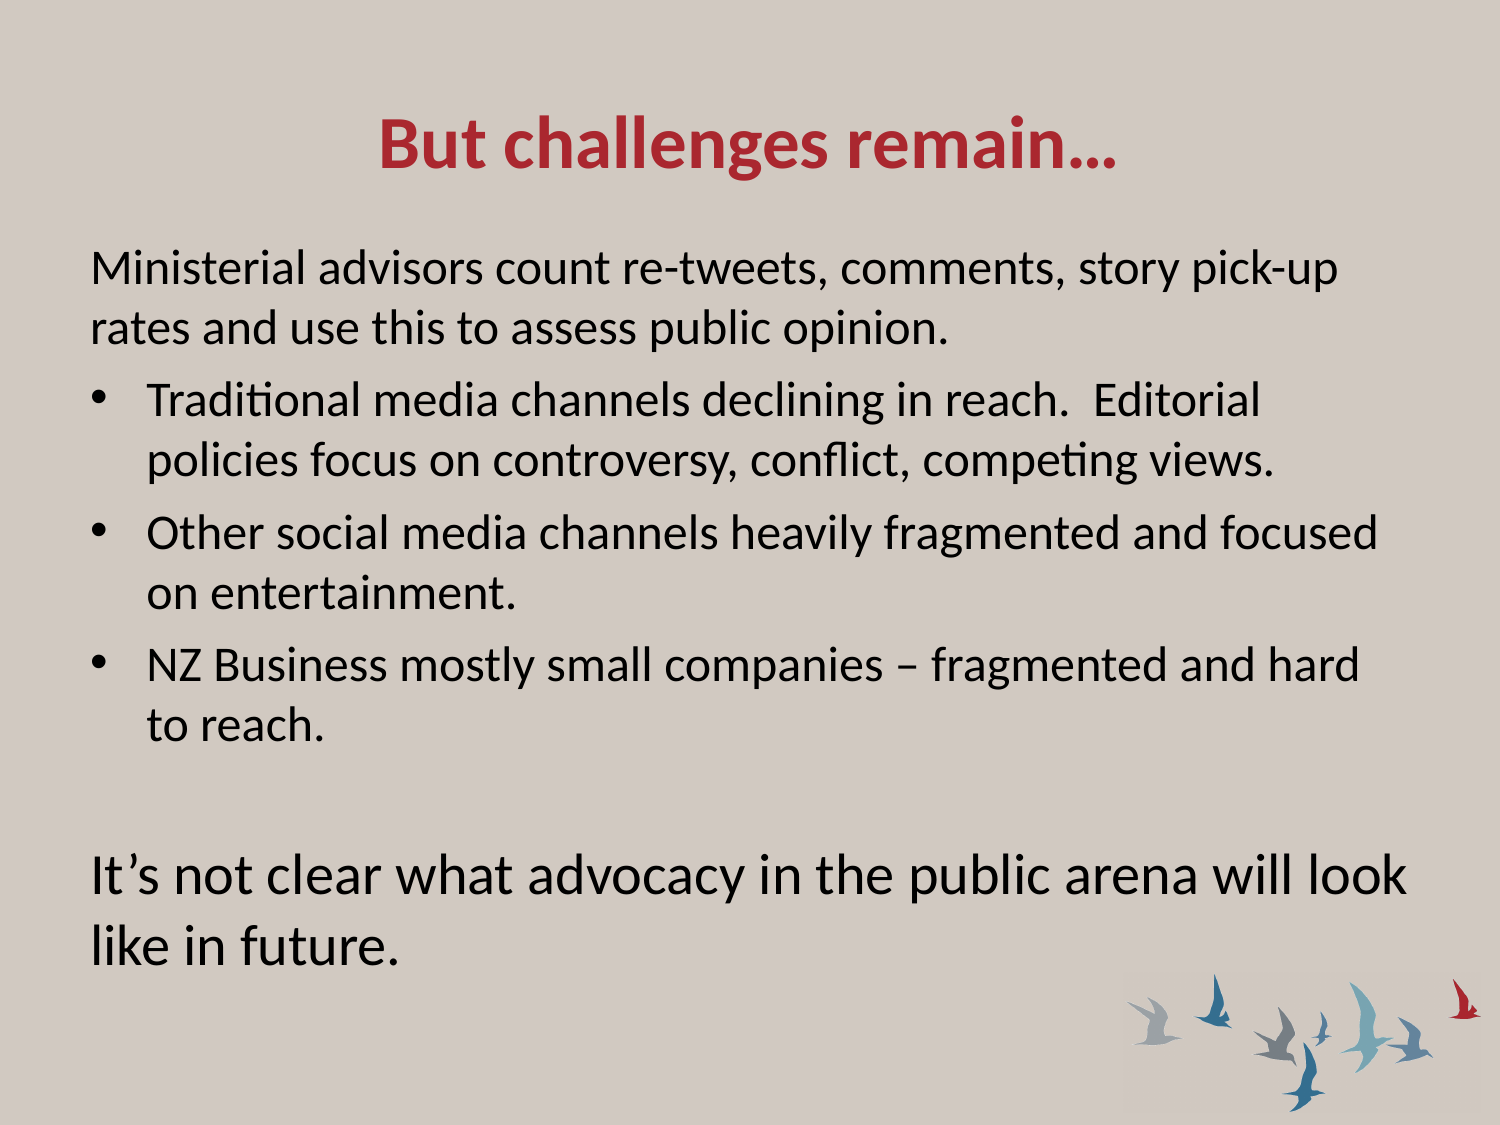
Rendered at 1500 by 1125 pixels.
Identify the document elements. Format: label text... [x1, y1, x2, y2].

list Ministerial advisors count re-tweets, comments, story pick-up rates and use this to assess public opinion. Traditional media channels declining in reach. Editorial policies focus on controversy, conflict, competing views. Other social media channels heavily fragmented and focused on entertainment. NZ Business mostly small companies – fragmented and hard to reach. It’s not clear what advocacy in the public arena will look like in future. [75, 226, 1425, 1047]
title But challenges remain… [75, 45, 1425, 226]
picture [1123, 972, 1481, 1113]
